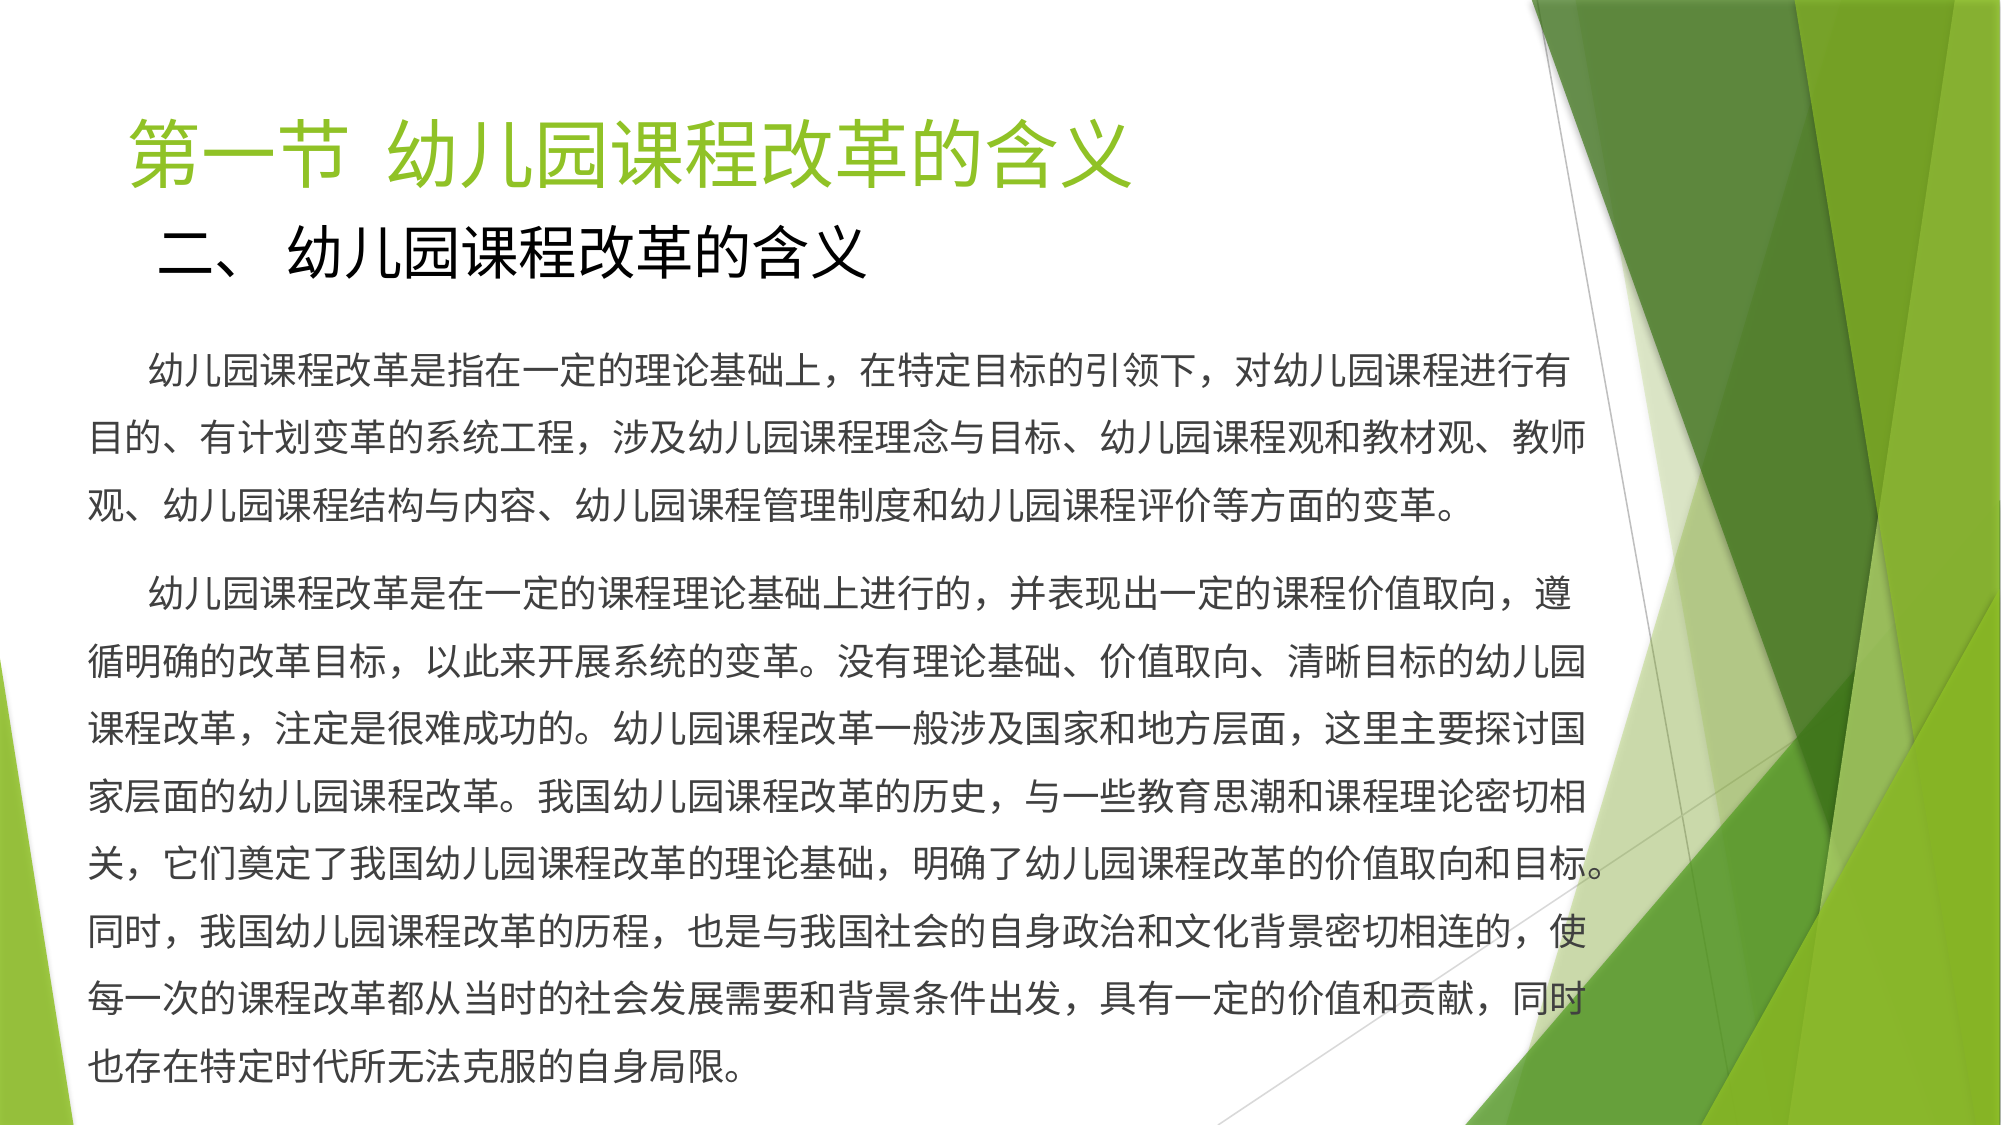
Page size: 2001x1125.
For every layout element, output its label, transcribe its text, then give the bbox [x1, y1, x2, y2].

list 幼儿园课程改革是指在一定的理论基础上，在特定目标的引领下，对幼儿园课程进行有目的、有计划变革的系统工程，涉及幼儿园课程理念与目标、幼儿园课程观和教材观、教师观、幼儿园课程结构与内容、幼儿园课程管理制度和幼儿园课程评价等方面的变革。 幼儿园课程改革是在一定的课程理论基础上进行的，并表现出一定的课程价值取向，遵循明确的改革目标，以此来开展系统的变革。没有理论基础、价值取向、清晰目标的幼儿园课程改革，注定是很难成功的。幼儿园课程改革一般涉及国家和地方层面，这里主要探讨国家层面的幼儿园课程改革。我国幼儿园课程改革的历史，与一些教育思潮和课程理论密切相关，它们奠定了我国幼儿园课程改革的理论基础，明确了幼儿园课程改革的价值取向和目标。同时，我国幼儿园课程改革的历程，也是与我国社会的自身政治和文化背景密切相连的，使每一次的课程改革都从当时的社会发展需要和背景条件出发，具有一定的价值和贡献，同时也存在特定时代所无法克服的自身局限。 [72, 316, 1618, 1125]
title 第一节 幼儿园课程改革的含义 [111, 99, 1522, 316]
text_box 二、 幼儿园课程改革的含义 [141, 208, 1451, 294]
